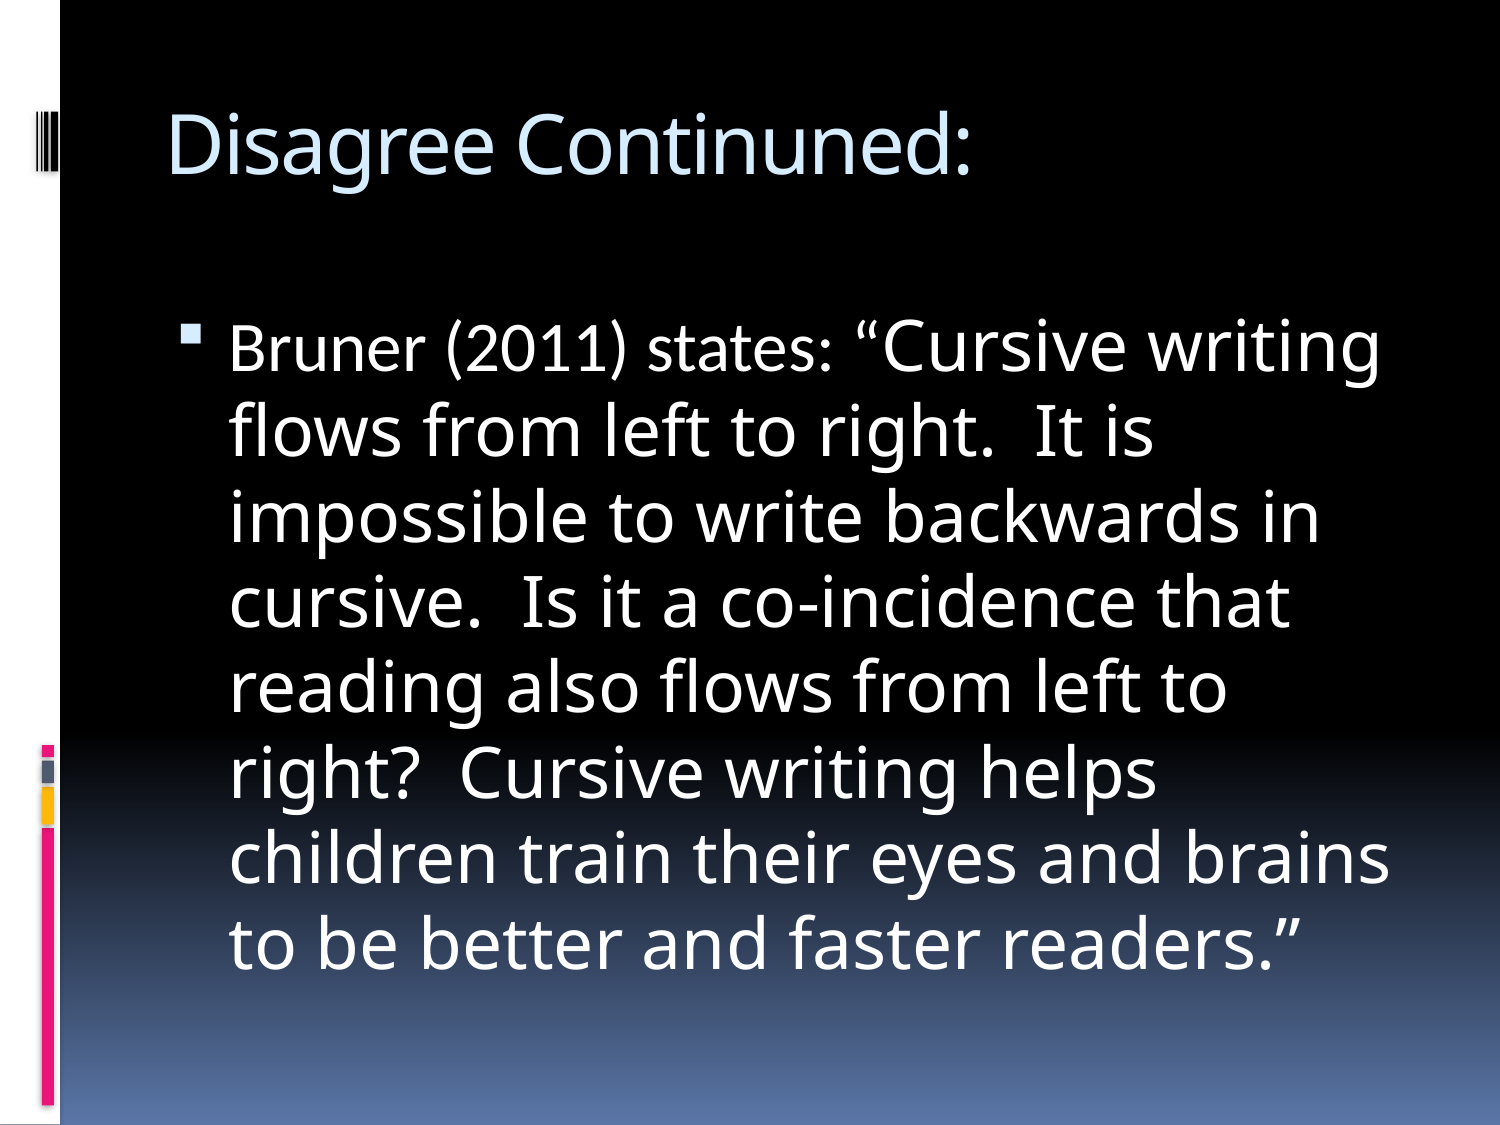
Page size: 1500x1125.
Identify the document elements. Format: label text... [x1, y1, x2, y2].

title Disagree Continuned: [150, 83, 1425, 234]
list Bruner (2011) states: “Cursive writing flows from left to right. It is impossible to write backwards in cursive. Is it a co-incidence that reading also flows from left to right? Cursive writing helps children train their eyes and brains to be better and faster readers.” [150, 292, 1425, 1043]
